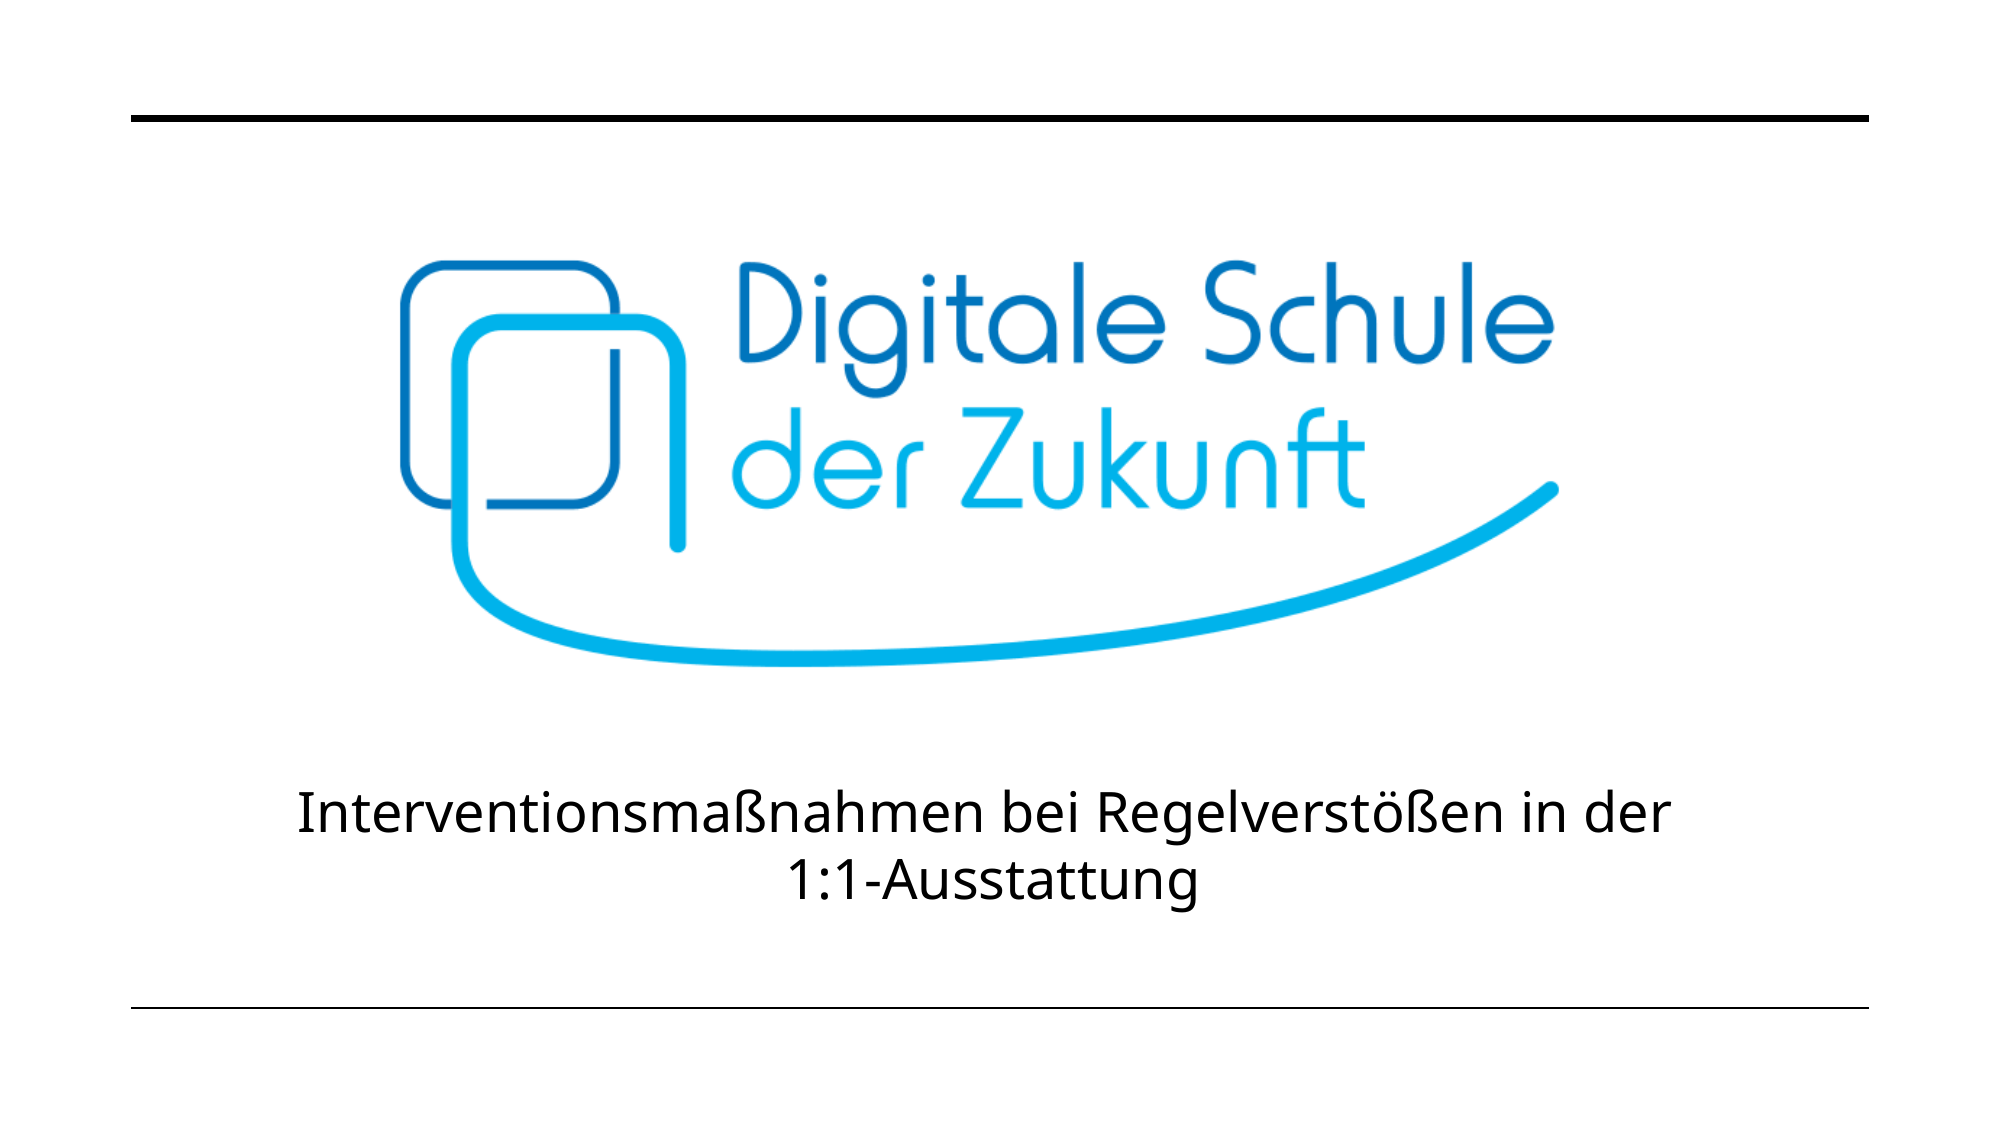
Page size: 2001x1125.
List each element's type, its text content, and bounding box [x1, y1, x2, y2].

picture [131, 133, 1869, 673]
title Interventionsmaßnahmen bei Regelverstößen in der 1:1-Ausstattung [107, 758, 1880, 929]
